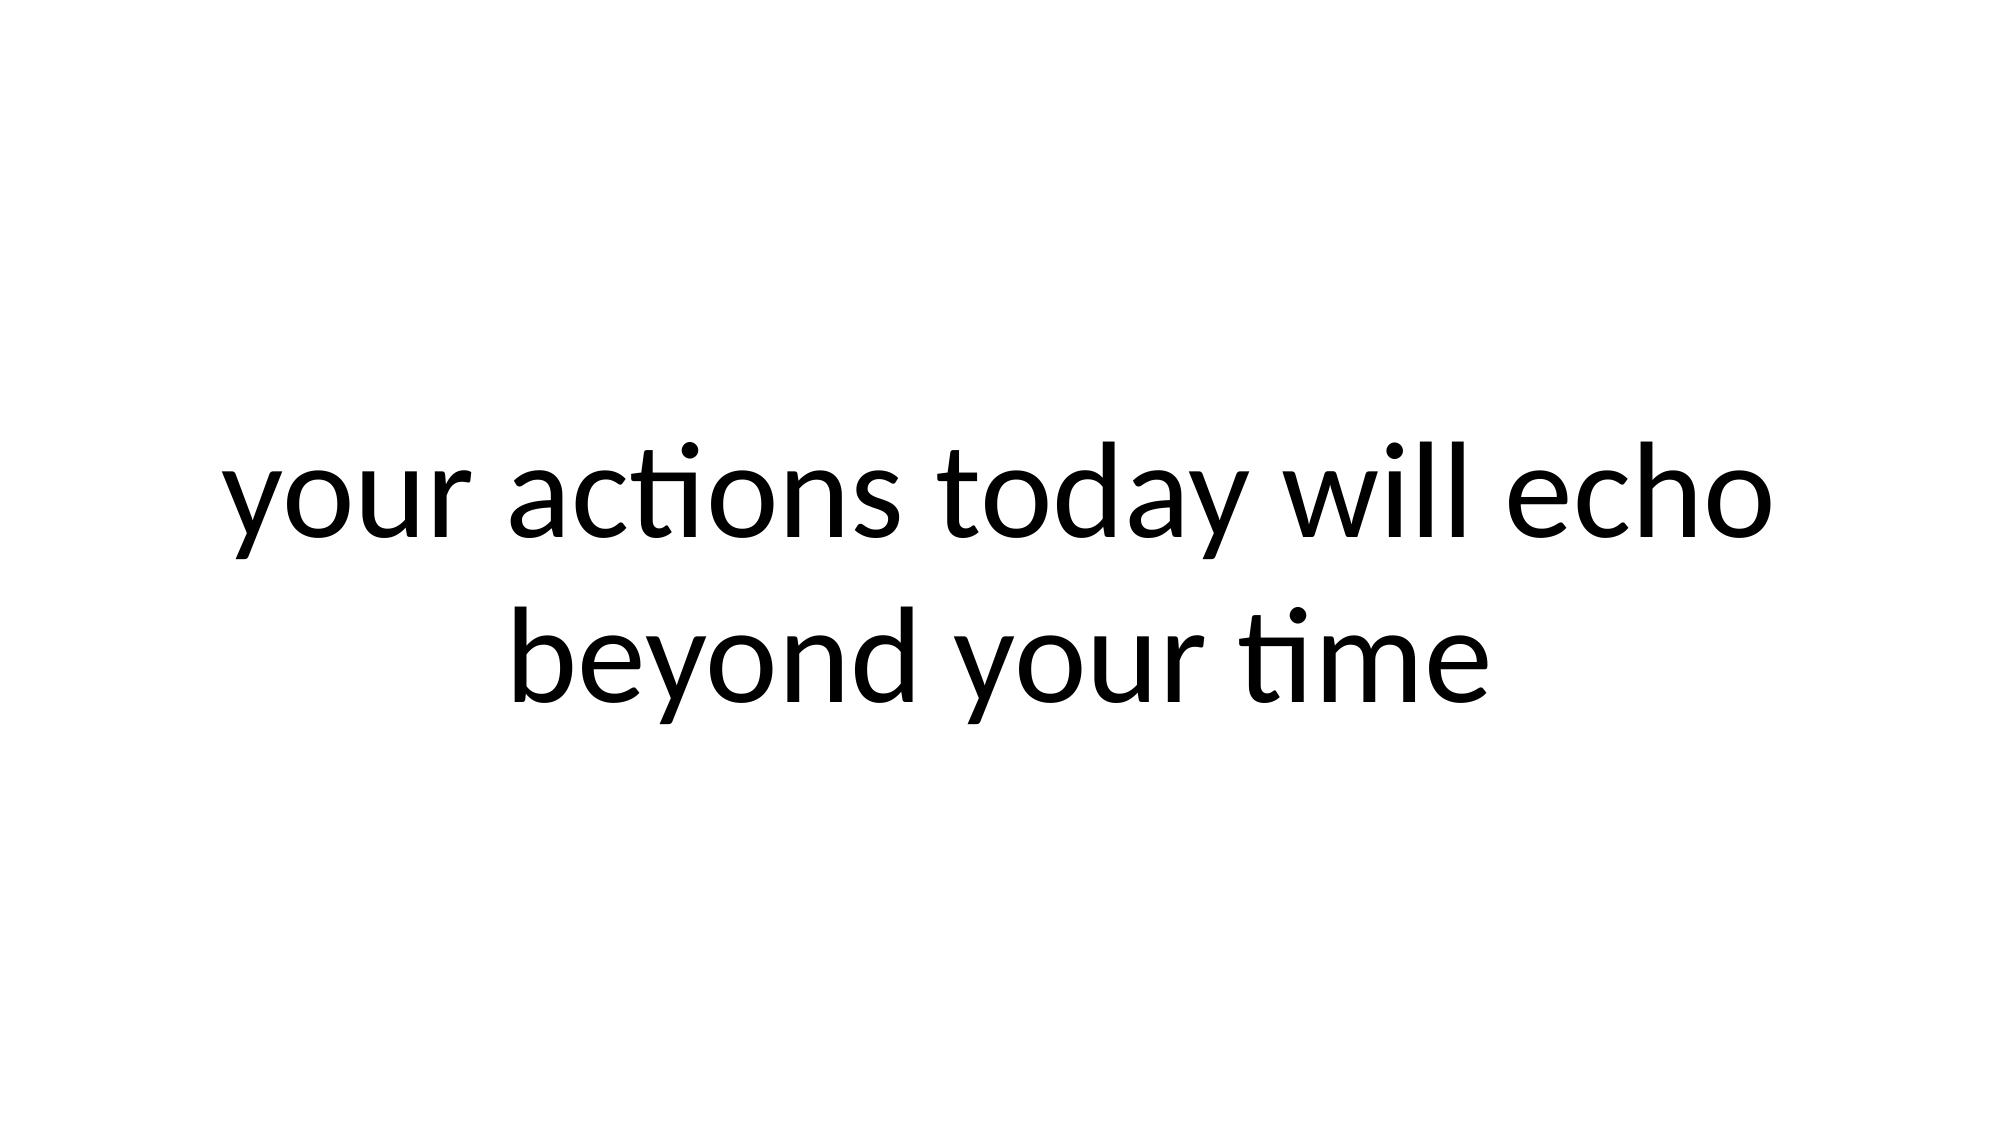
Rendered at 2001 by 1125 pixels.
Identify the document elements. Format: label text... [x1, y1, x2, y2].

title your actions today will echo beyond your time [149, 527, 1850, 769]
